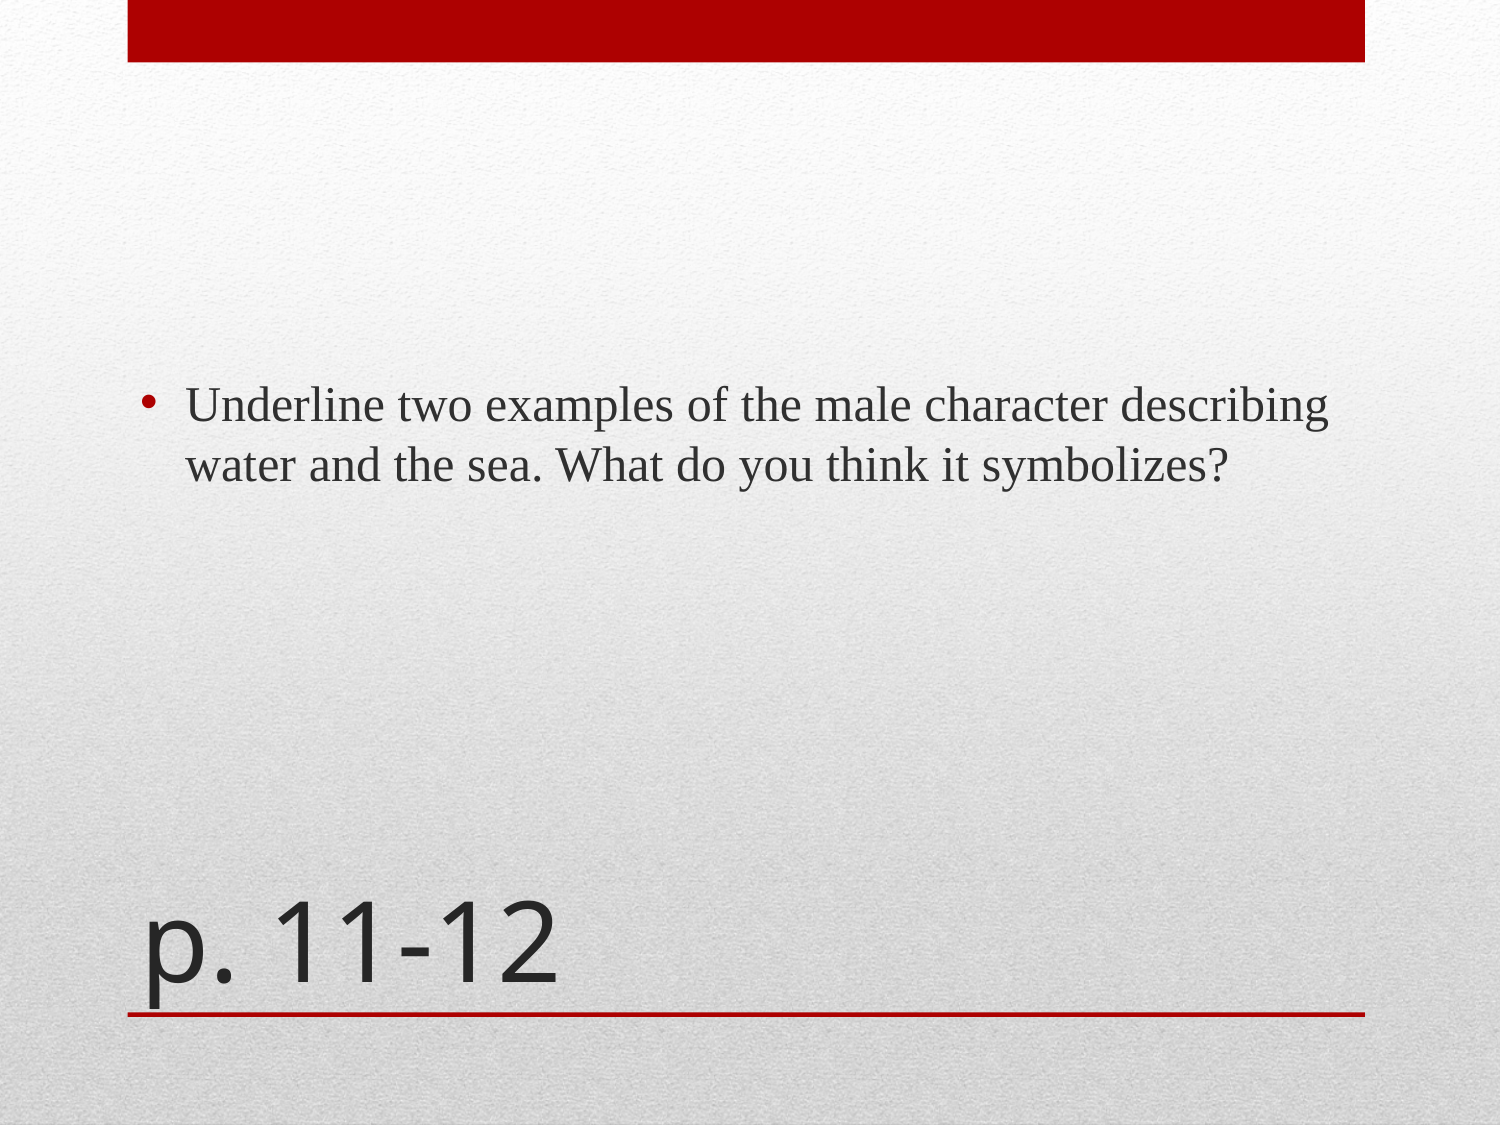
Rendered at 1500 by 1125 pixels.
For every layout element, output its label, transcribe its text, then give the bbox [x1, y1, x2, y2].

title p. 11-12 [125, 750, 1238, 1013]
list Underline two examples of the male character describing water and the sea. What do you think it symbolizes? [125, 112, 1363, 750]
